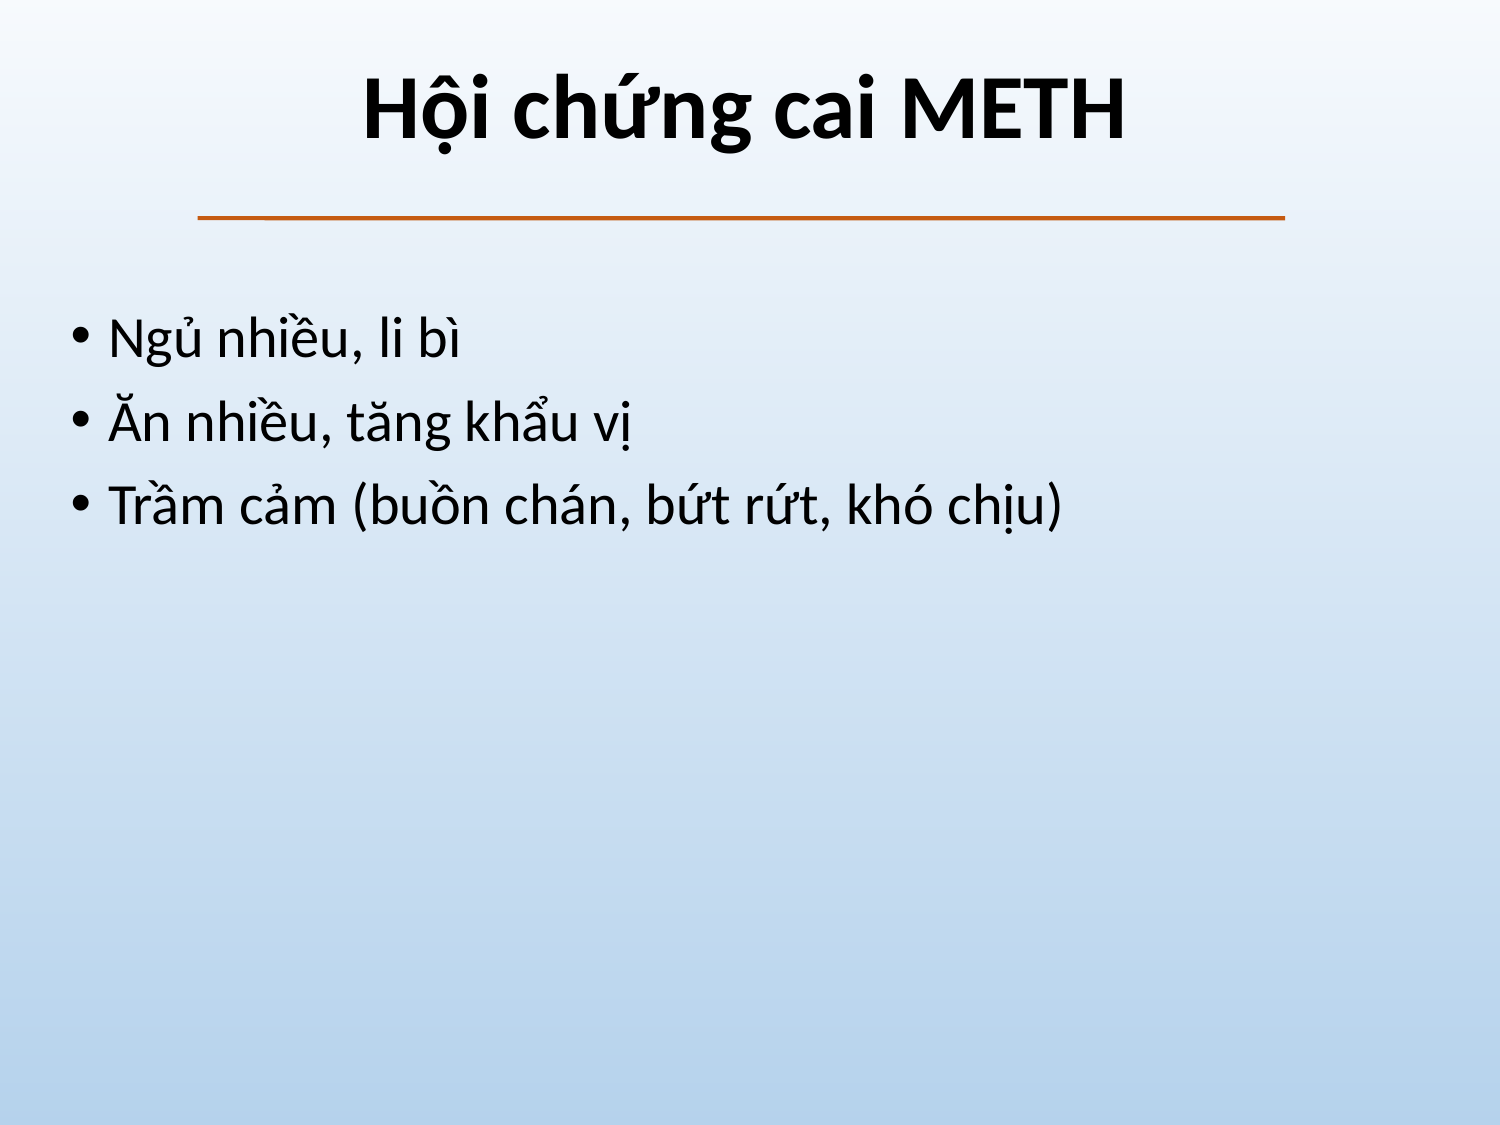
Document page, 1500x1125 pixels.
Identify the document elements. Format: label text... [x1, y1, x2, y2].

title Hội chứng cai METH [55, 0, 1436, 219]
list Ngủ nhiều, li bì Ăn nhiều, tăng khẩu vị Trầm cảm (buồn chán, bứt rứt, khó chịu) [55, 299, 1436, 1014]
